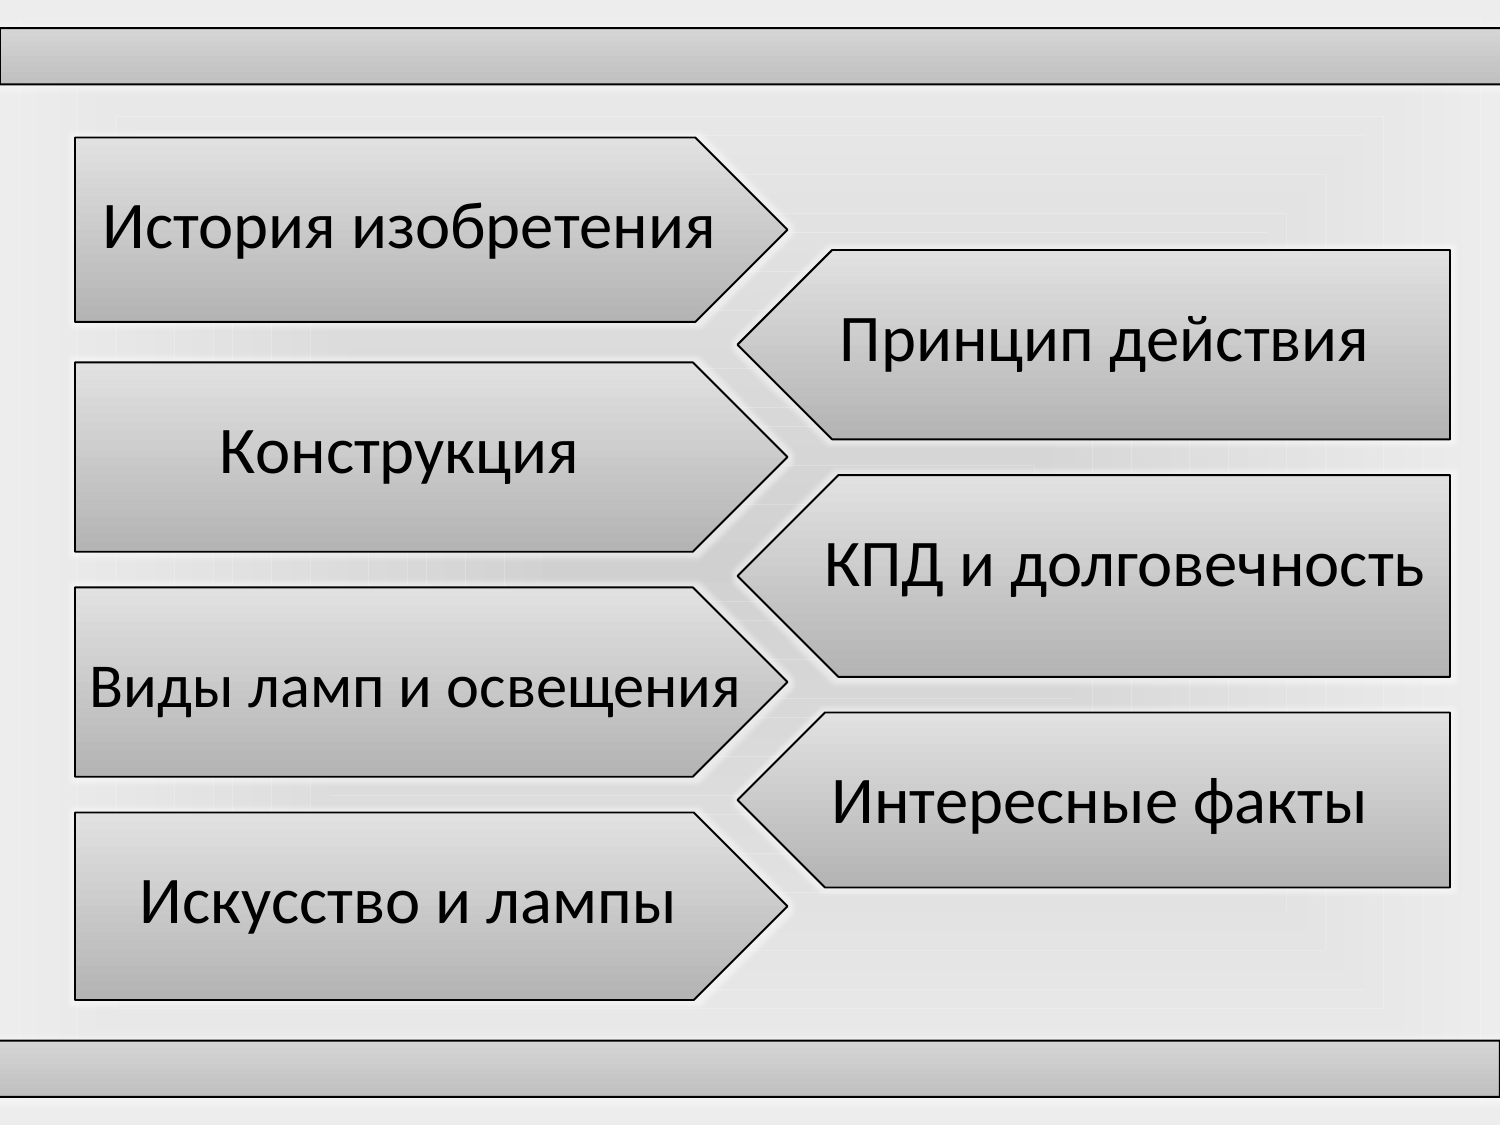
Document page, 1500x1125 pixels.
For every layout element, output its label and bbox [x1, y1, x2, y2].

text_box [74, 812, 801, 1001]
text_box [0, 27, 1500, 86]
text_box [736, 249, 1500, 440]
text_box [62, 361, 788, 553]
text_box [74, 586, 801, 778]
text_box [74, 137, 788, 323]
text_box [737, 712, 1451, 888]
text_box [737, 474, 1463, 678]
text_box [0, 1039, 1500, 1098]
